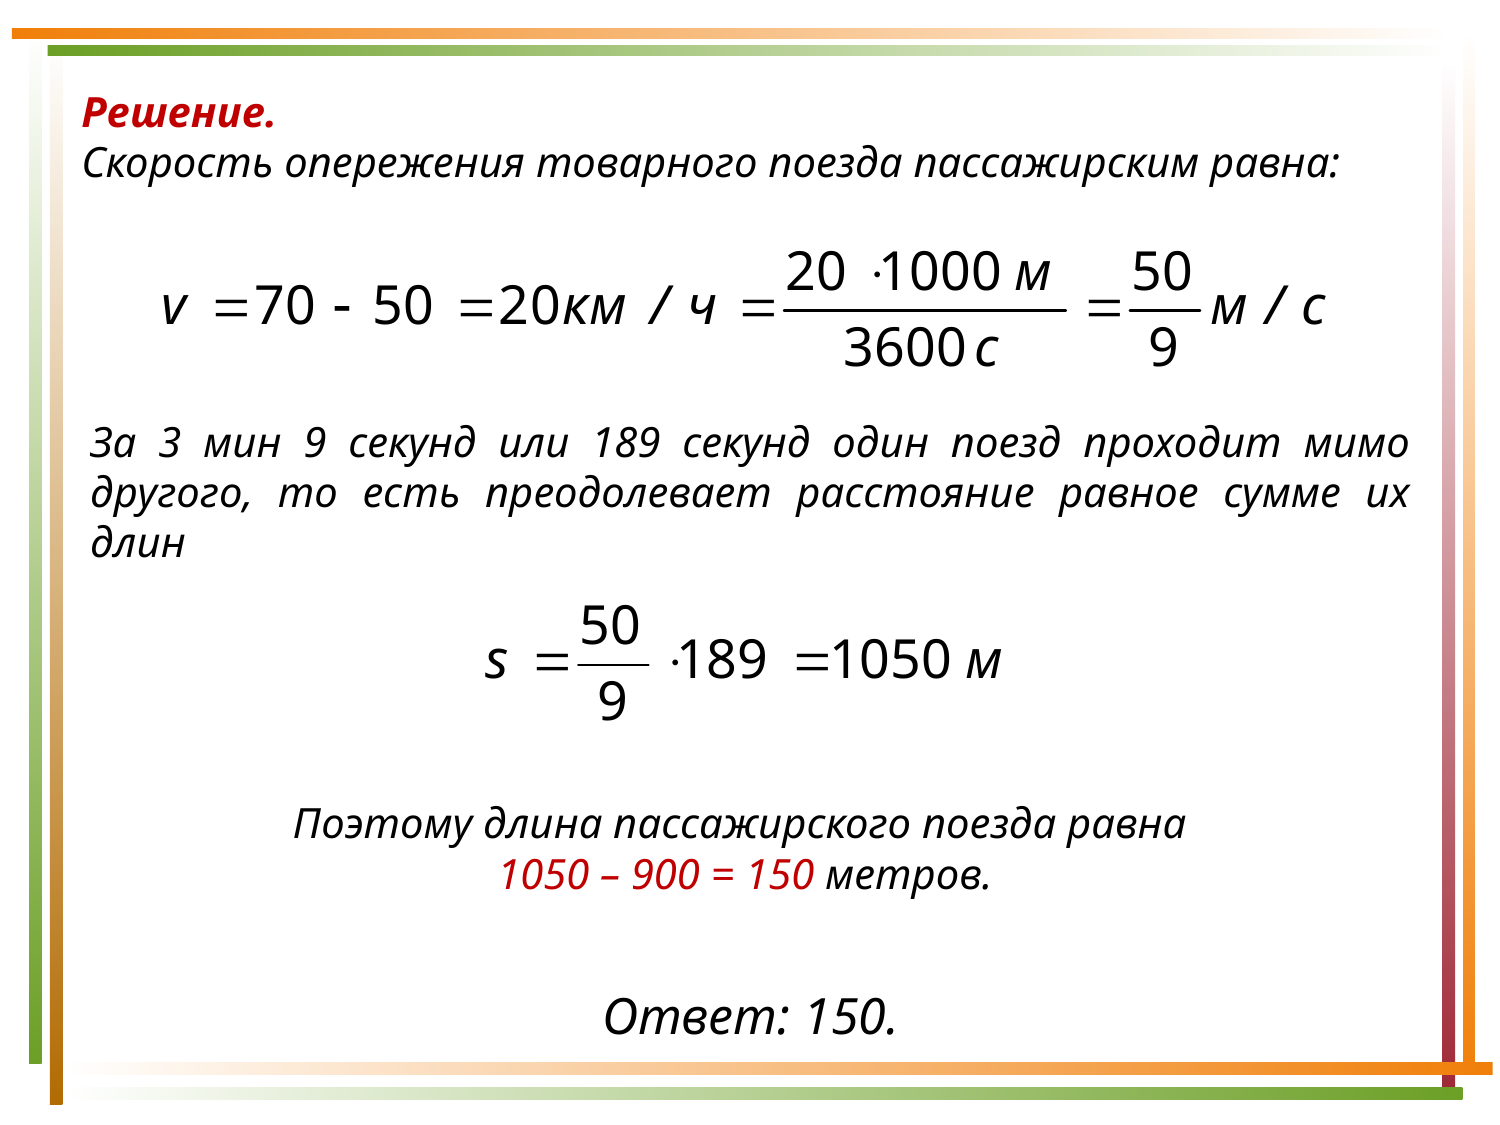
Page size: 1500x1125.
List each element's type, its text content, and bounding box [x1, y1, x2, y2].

text_box Решение. Скорость опережения товарного поезда пассажирским равна: [66, 78, 1435, 194]
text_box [479, 592, 1022, 733]
text_box За 3 мин 9 секунд или 189 секунд один поезд проходит мимо другого, то есть преодолевает расстояние равное сумме их длин [75, 408, 1426, 573]
text_box Поэтому длина пассажирского поезда равна 1050 – 900 = 150 метров. [75, 789, 1426, 905]
text_box Ответ: 150. [587, 977, 914, 1052]
text_box [574, 1062, 578, 1075]
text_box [158, 238, 1343, 379]
